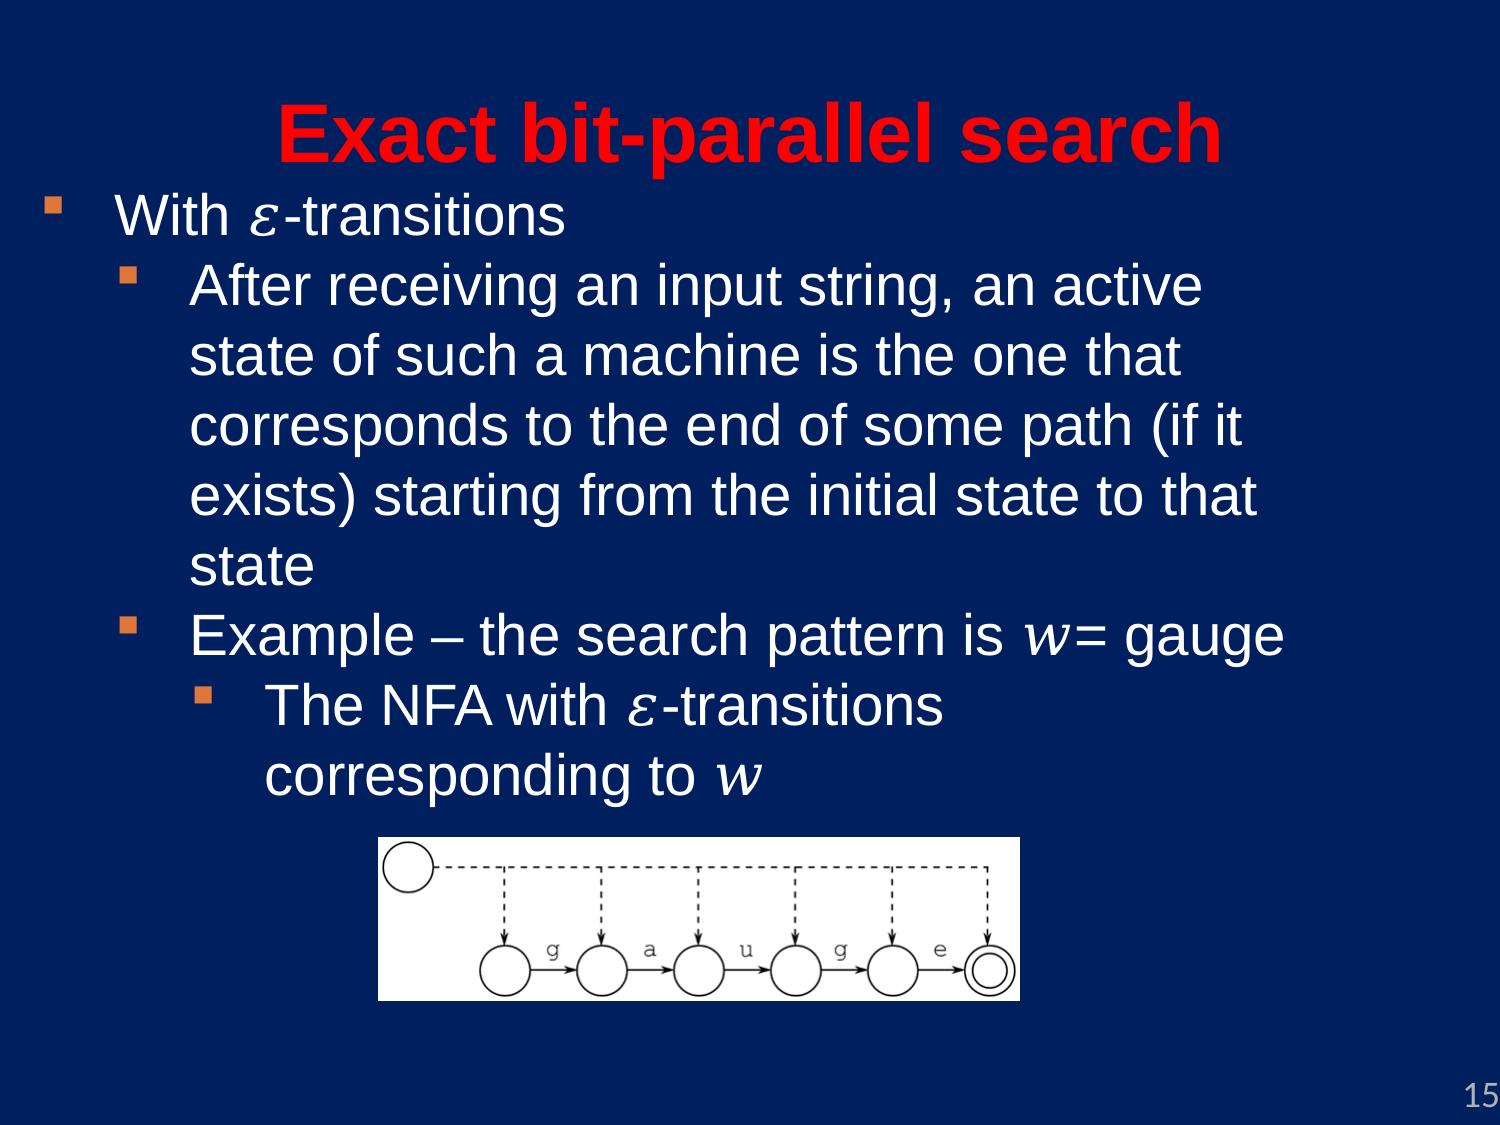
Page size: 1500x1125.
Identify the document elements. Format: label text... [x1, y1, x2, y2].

slide_number 15 [1437, 1069, 1500, 1125]
text_box With 𝜀-transitions After receiving an input string, an active state of such a machine is the one that corresponds to the end of some path (if it exists) starting from the initial state to that state Example – the search pattern is 𝑤= gauge The NFA with 𝜀-transitions corresponding to 𝑤 [37, 177, 1300, 878]
picture [377, 837, 1020, 1001]
title Exact bit-parallel search [44, 53, 1456, 267]
